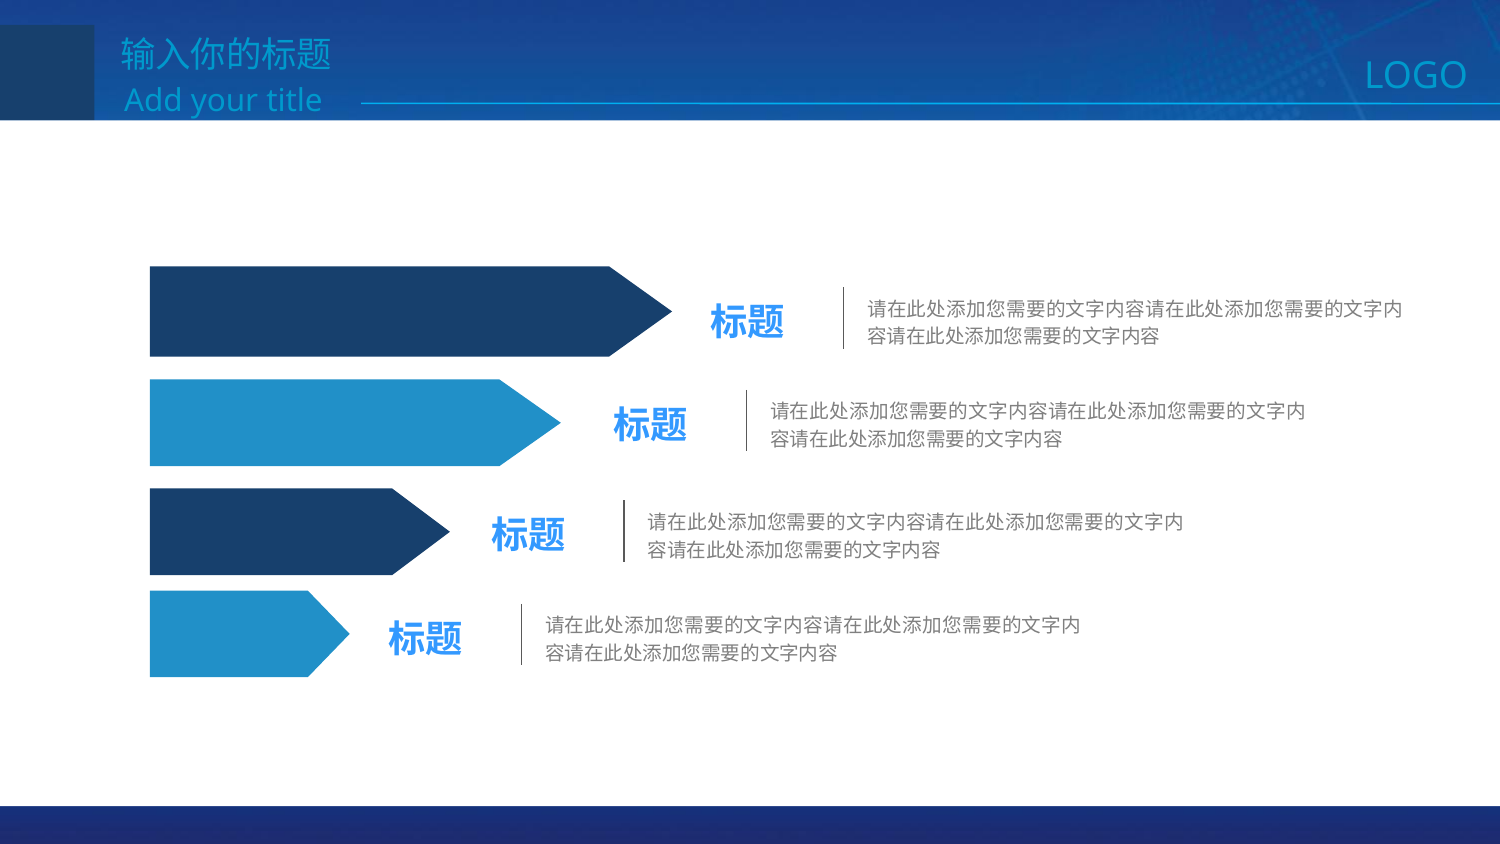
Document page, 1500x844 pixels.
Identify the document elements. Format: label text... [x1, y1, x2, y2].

text_box [149, 266, 673, 357]
text_box [149, 488, 450, 576]
text_box [149, 590, 350, 678]
text_box 标题 [573, 393, 728, 454]
text_box 请在此处添加您需要的文字内容请在此处添加您需要的文字内容请在此处添加您需要的文字内容 [770, 395, 1306, 451]
text_box [149, 379, 561, 467]
text_box 请在此处添加您需要的文字内容请在此处添加您需要的文字内容请在此处添加您需要的文字内容 [867, 292, 1403, 348]
text_box 请在此处添加您需要的文字内容请在此处添加您需要的文字内容请在此处添加您需要的文字内容 [647, 506, 1184, 561]
picture [0, 807, 1500, 844]
text_box 标题 [348, 607, 503, 667]
text_box 标题 [670, 291, 825, 351]
picture [0, 0, 1500, 120]
text_box 标题 [451, 504, 606, 564]
text_box 请在此处添加您需要的文字内容请在此处添加您需要的文字内容请在此处添加您需要的文字内容 [545, 609, 1081, 665]
